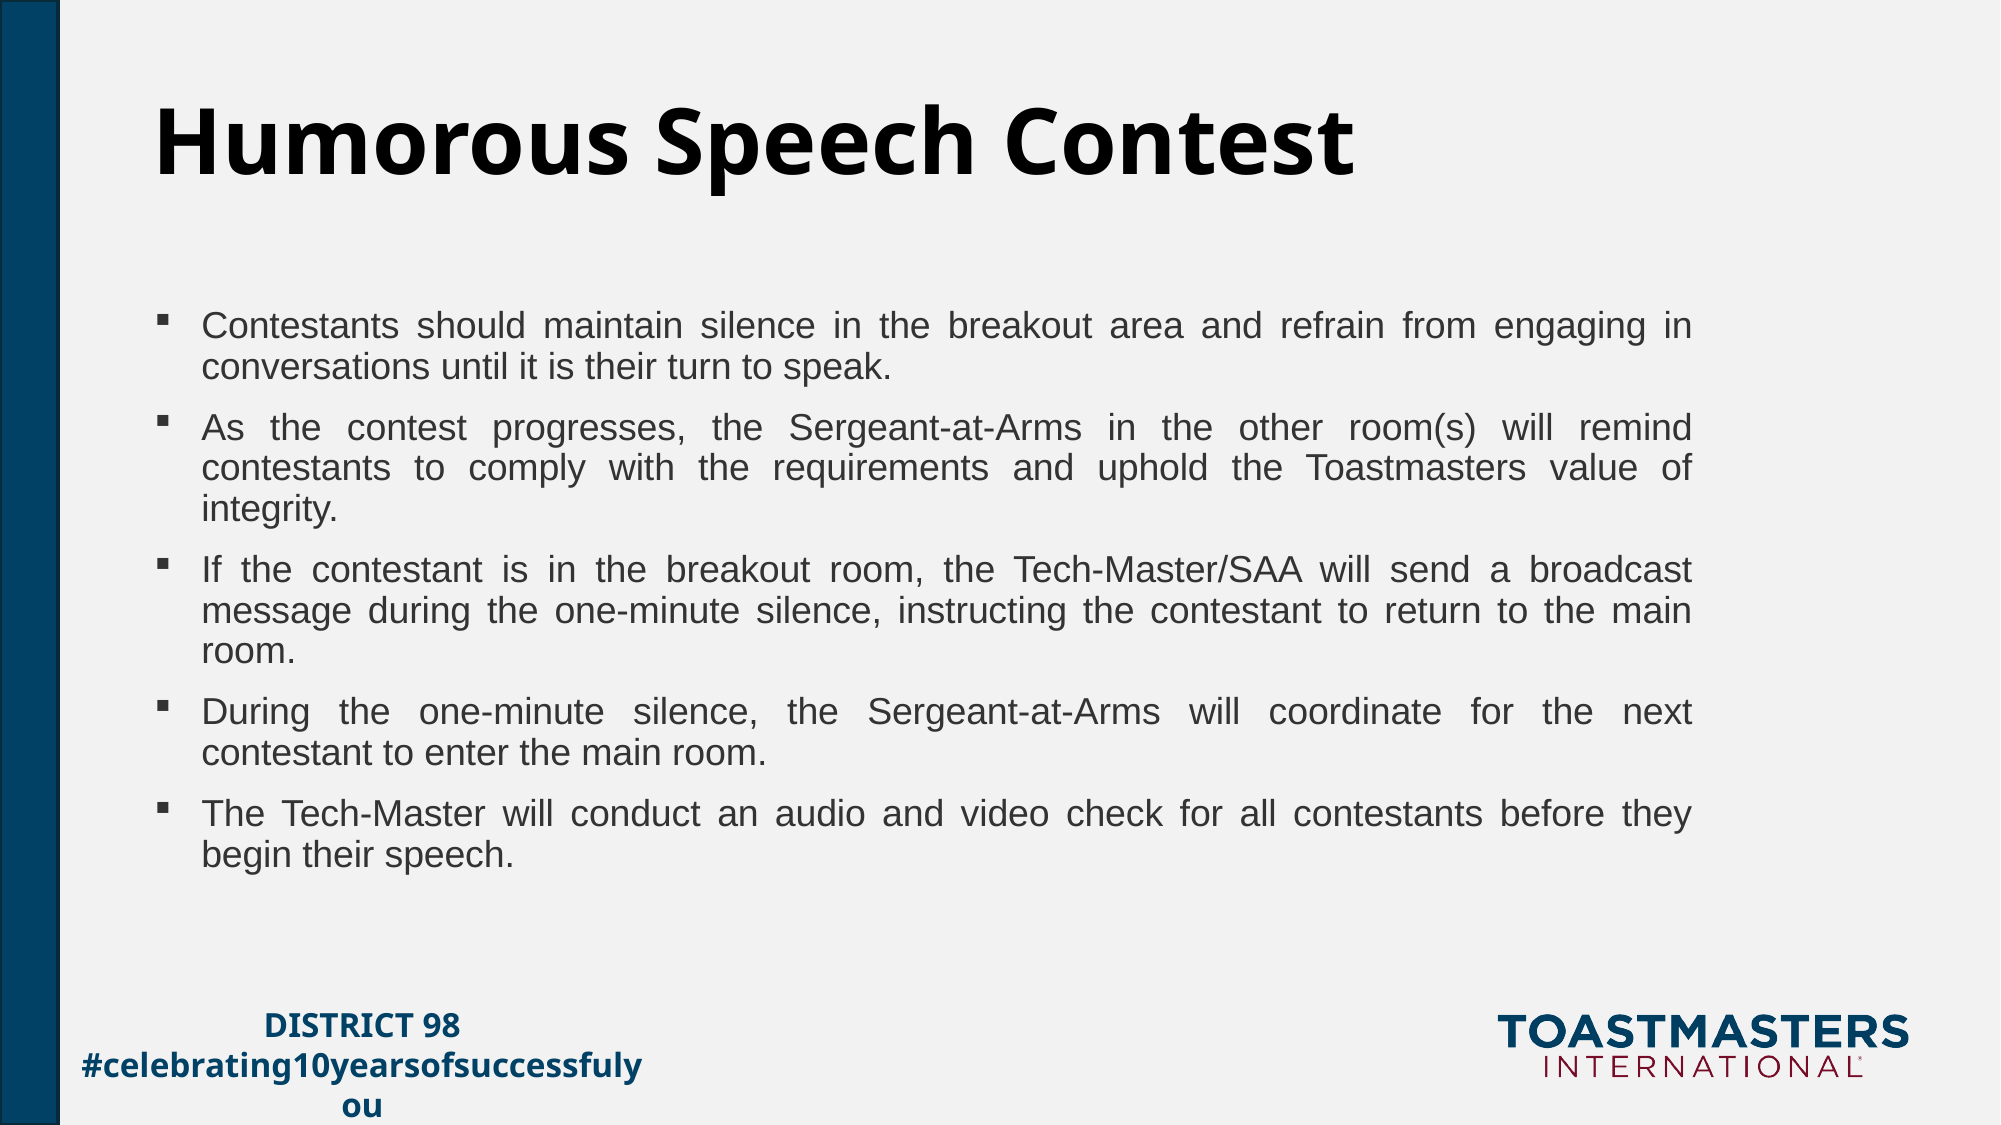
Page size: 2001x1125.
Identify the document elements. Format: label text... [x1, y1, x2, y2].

title Humorous Speech Contest [137, 59, 1944, 229]
list Contestants should maintain silence in the breakout area and refrain from engaging in conversations until it is their turn to speak. As the contest progresses, the Sergeant-at-Arms in the other room(s) will remind contestants to comply with the requirements and uphold the Toastmasters value of integrity. If the contestant is in the breakout room, the Tech-Master/SAA will send a broadcast message during the one-minute silence, instructing the contestant to return to the main room. During the one-minute silence, the Sergeant-at-Arms will coordinate for the next contestant to enter the main room. The Tech-Master will conduct an audio and video check for all contestants before they begin their speech. [137, 217, 1708, 908]
text_box [0, 0, 60, 1125]
picture [1383, 631, 2000, 1125]
text_box DISTRICT 98 #celebrating10yearsofsuccessfulyou [57, 996, 667, 1125]
